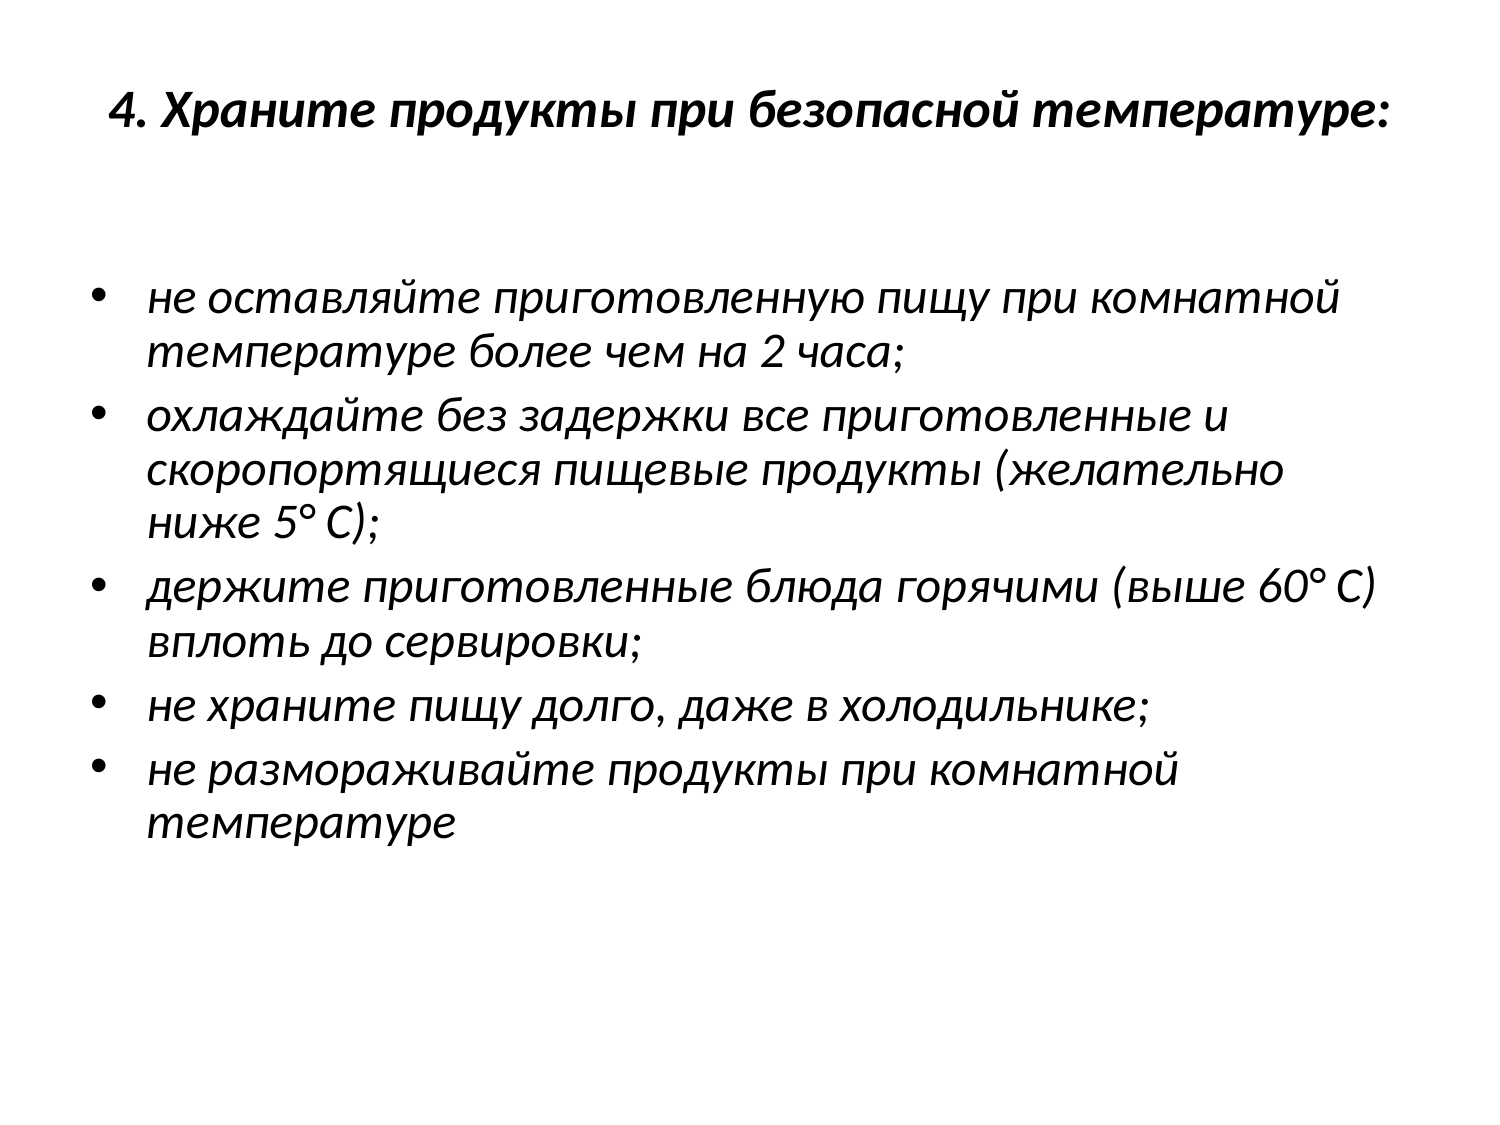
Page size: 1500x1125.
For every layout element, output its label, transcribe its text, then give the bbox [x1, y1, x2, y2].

list не оставляйте приготовленную пищу при комнатной температуре более чем на 2 часа; охлаждайте без задержки все приготовленные и скоропортящиеся пищевые продукты (желательно ниже 5° С); держите приготовленные блюда горячими (выше 60° С) вплоть до сервировки; не храните пищу долго, даже в холодильнике; не размораживайте продукты при комнатной температуре [75, 262, 1425, 1005]
title 4. Храните продукты при безопасной температуре: [75, 45, 1425, 233]
